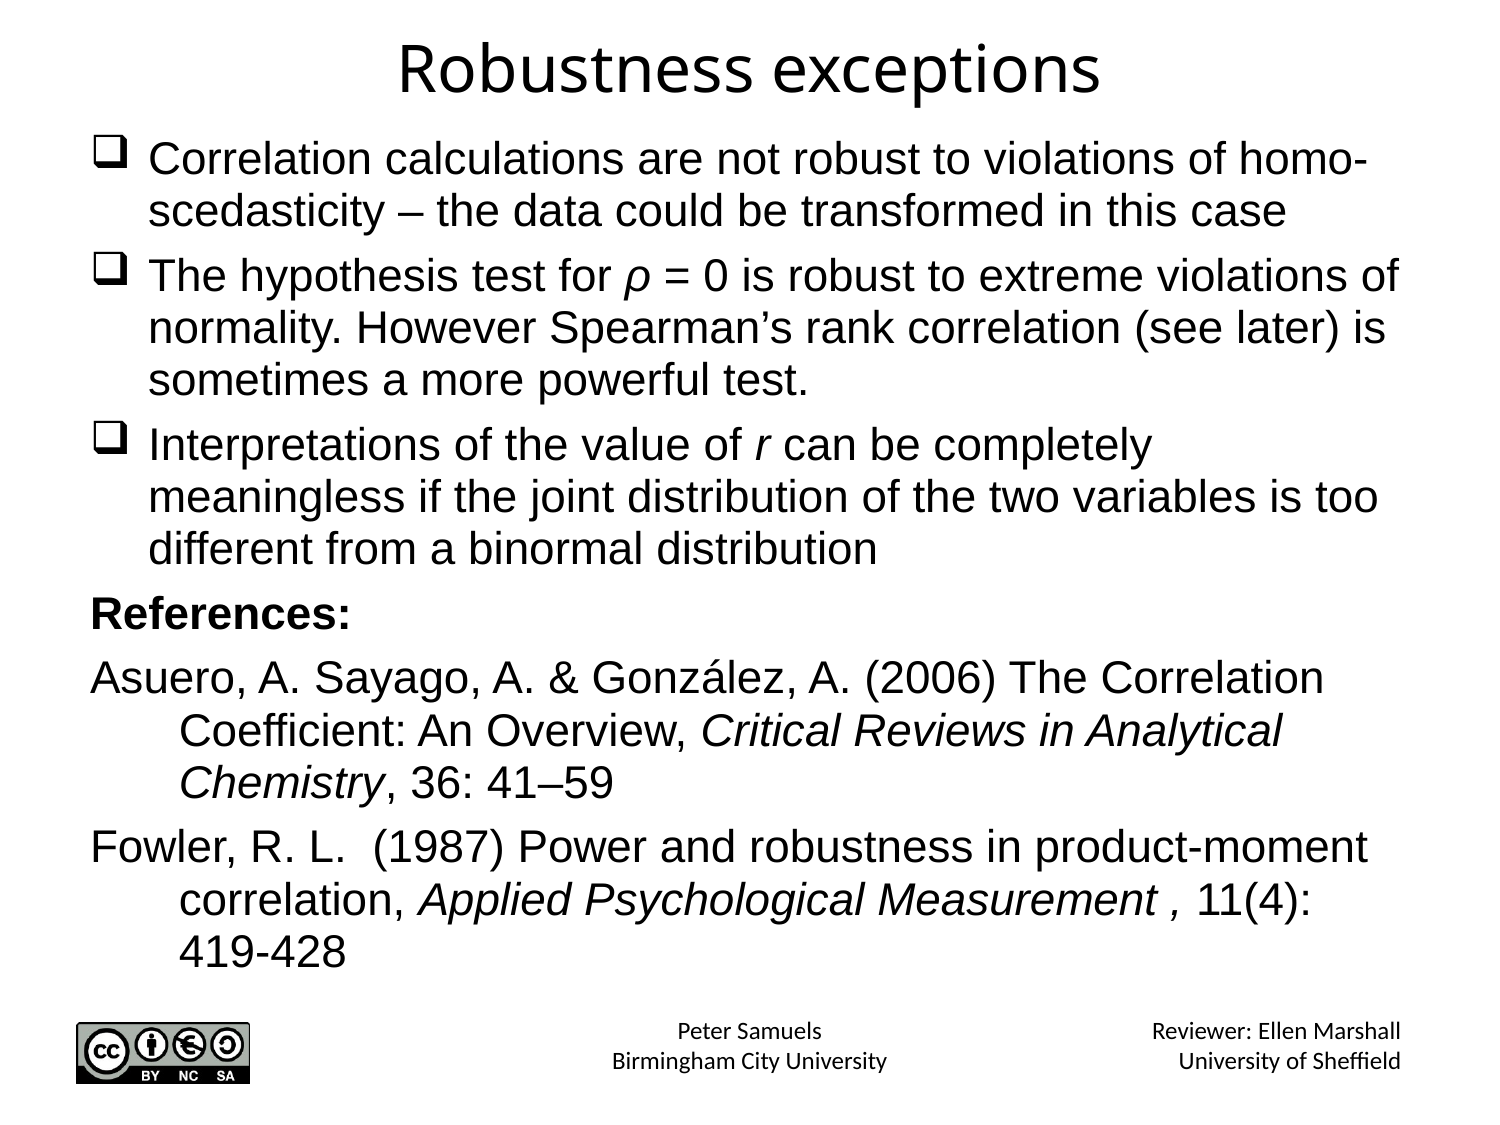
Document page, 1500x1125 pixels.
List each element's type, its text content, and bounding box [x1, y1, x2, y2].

picture [76, 1022, 251, 1084]
text_box Reviewer: Ellen Marshall University of Sheffield [1038, 1007, 1417, 1083]
text_box Peter Samuels Birmingham City University [549, 1007, 951, 1083]
list Correlation calculations are not robust to violations of homo-scedasticity – the data could be transformed in this case The hypothesis test for ρ = 0 is robust to extreme violations of normality. However Spearman’s rank correlation (see later) is sometimes a more powerful test. Interpretations of the value of r can be completely meaningless if the joint distribution of the two variables is too different from a binormal distribution References: Asuero, A. Sayago, A. & González, A. (2006) The Correlation Coefficient: An Overview, Critical Reviews in Analytical Chemistry, 36: 41–59 Fowler, R. L. (1987) Power and robustness in product-moment correlation, Applied Psychological Measurement , 11(4): 419-428 [75, 125, 1425, 1008]
title Robustness exceptions [75, 19, 1425, 114]
